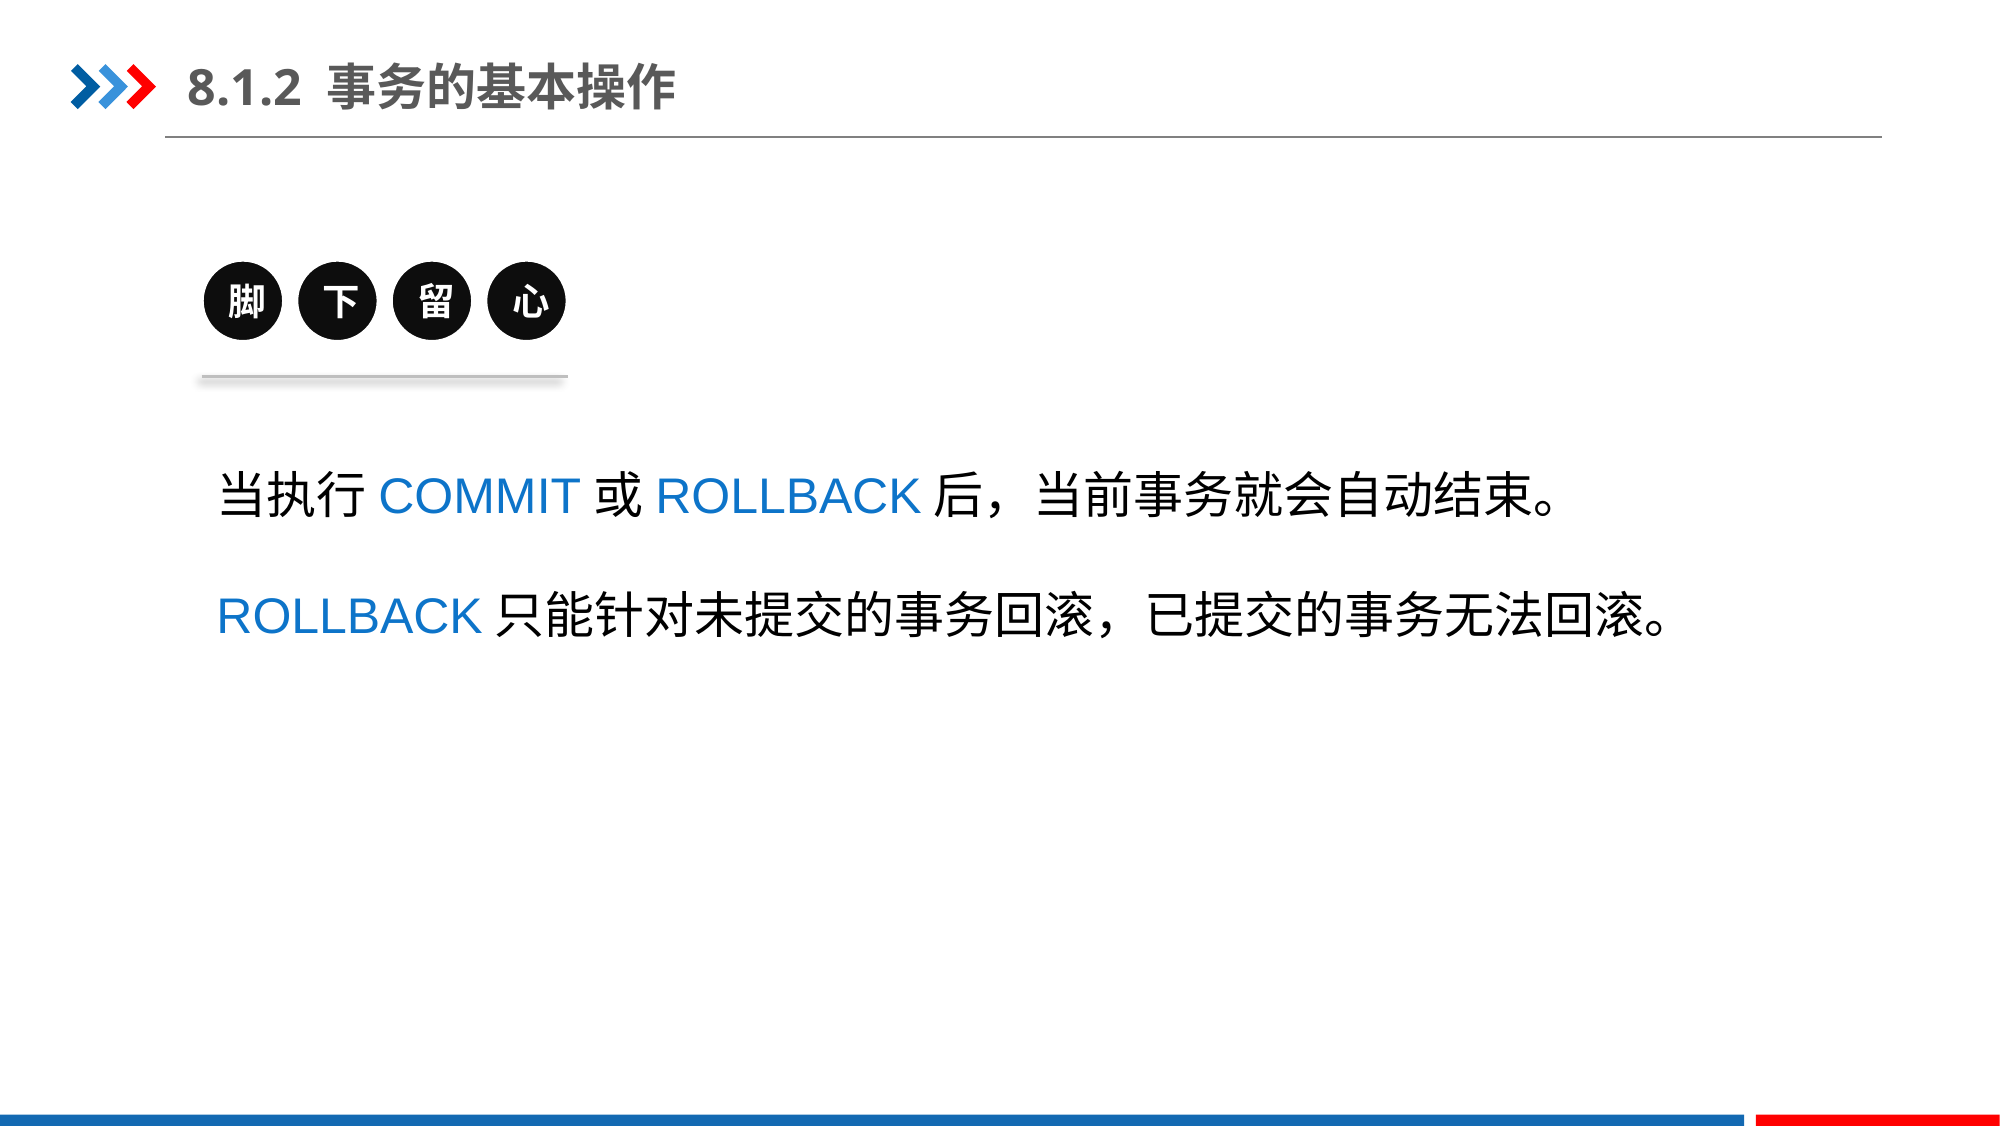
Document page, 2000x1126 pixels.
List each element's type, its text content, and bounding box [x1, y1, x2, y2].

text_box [201, 259, 568, 343]
text_box 当执行COMMIT或ROLLBACK后，当前事务就会自动结束。 ROLLBACK只能针对未提交的事务回滚，已提交的事务无法回滚。 [201, 456, 1837, 651]
text_box 8.1.2 事务的基本操作 [187, 43, 827, 127]
